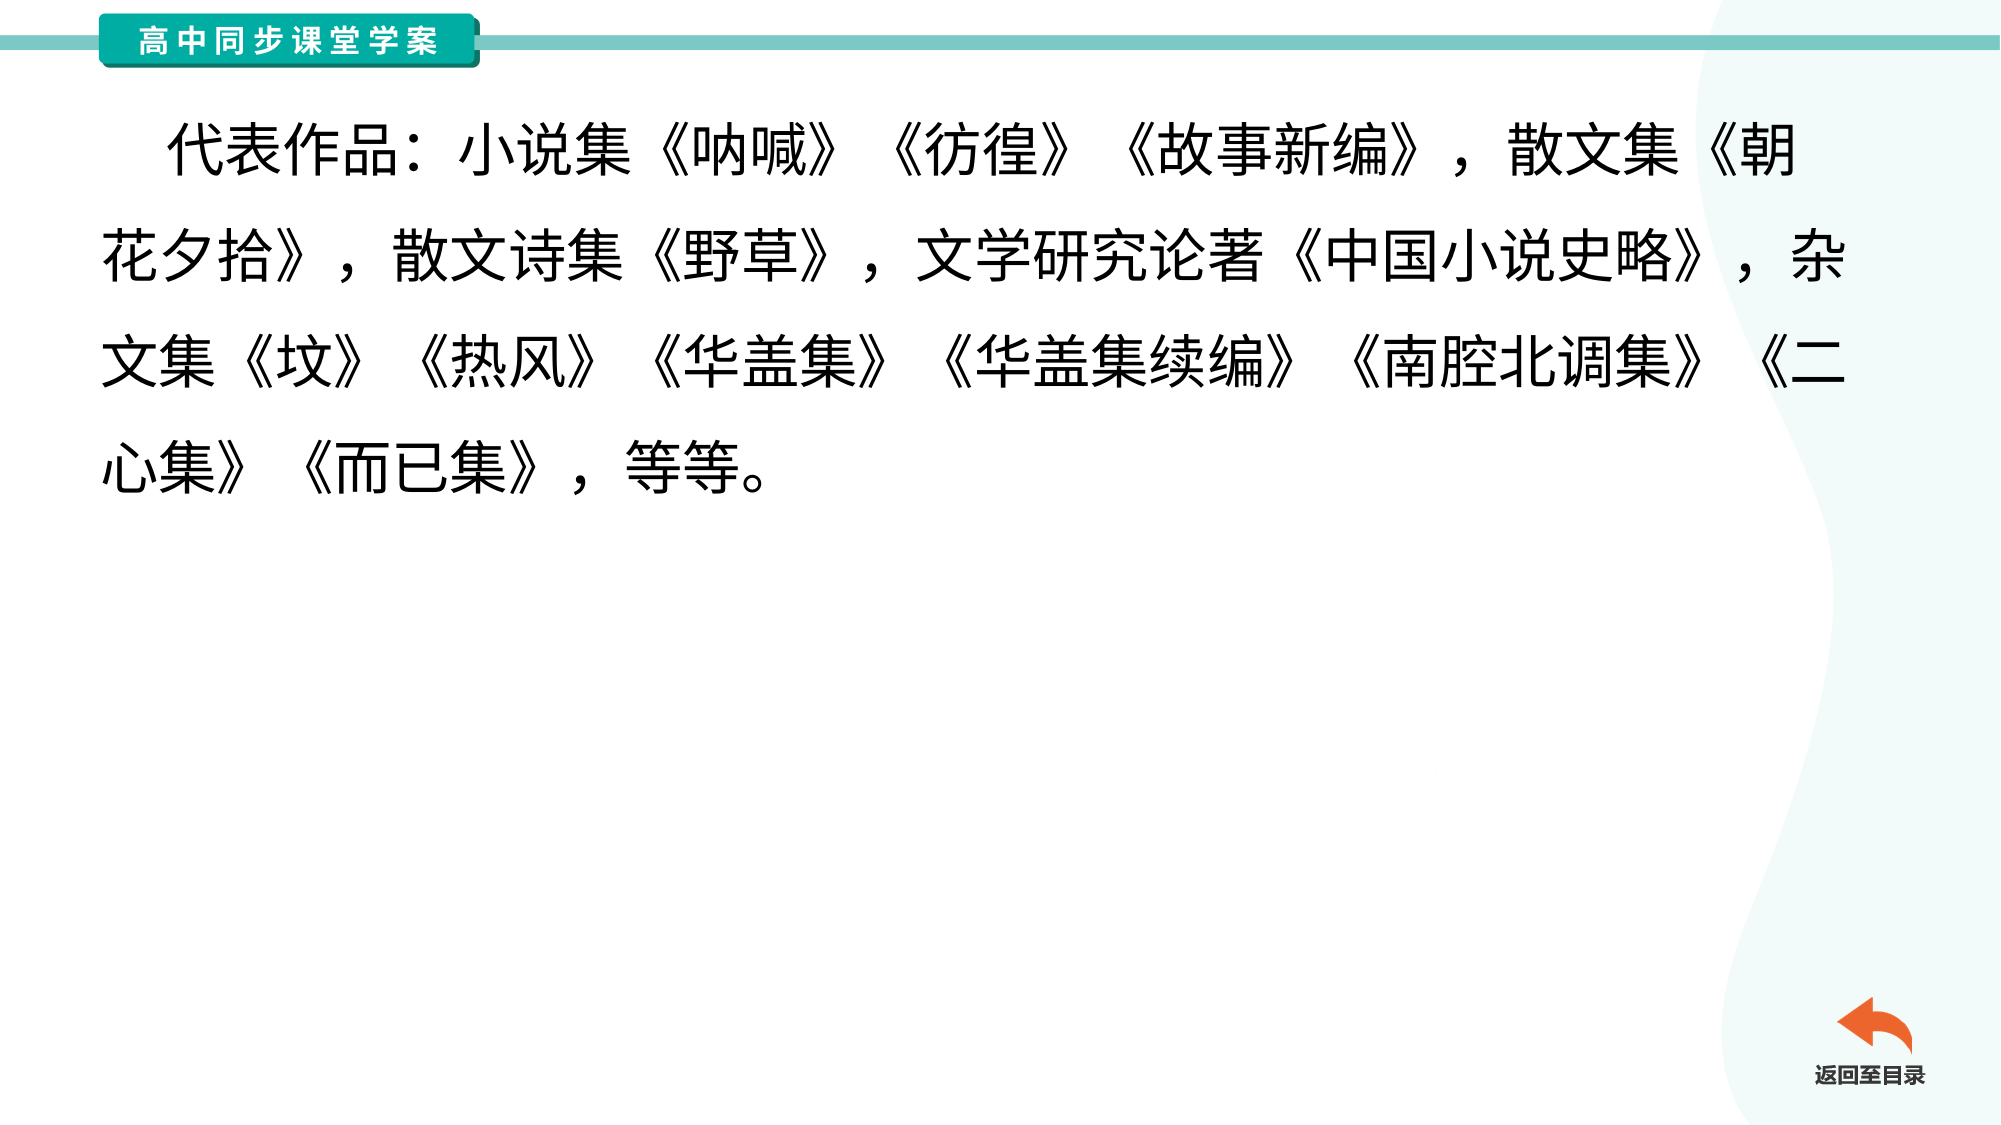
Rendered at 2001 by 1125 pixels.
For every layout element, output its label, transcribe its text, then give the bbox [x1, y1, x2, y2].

text_box 代表作品：小说集《呐喊》《彷徨》《故事新编》，散文集《朝 花夕拾》，散文诗集《野草》，文学研究论著《中国小说史略》，杂 文集《坟》《热风》《华盖集》《华盖集续编》《南腔北调集》《二 心集》《而已集》，等等。 [100, 76, 1899, 502]
picture [0, 0, 2000, 1125]
